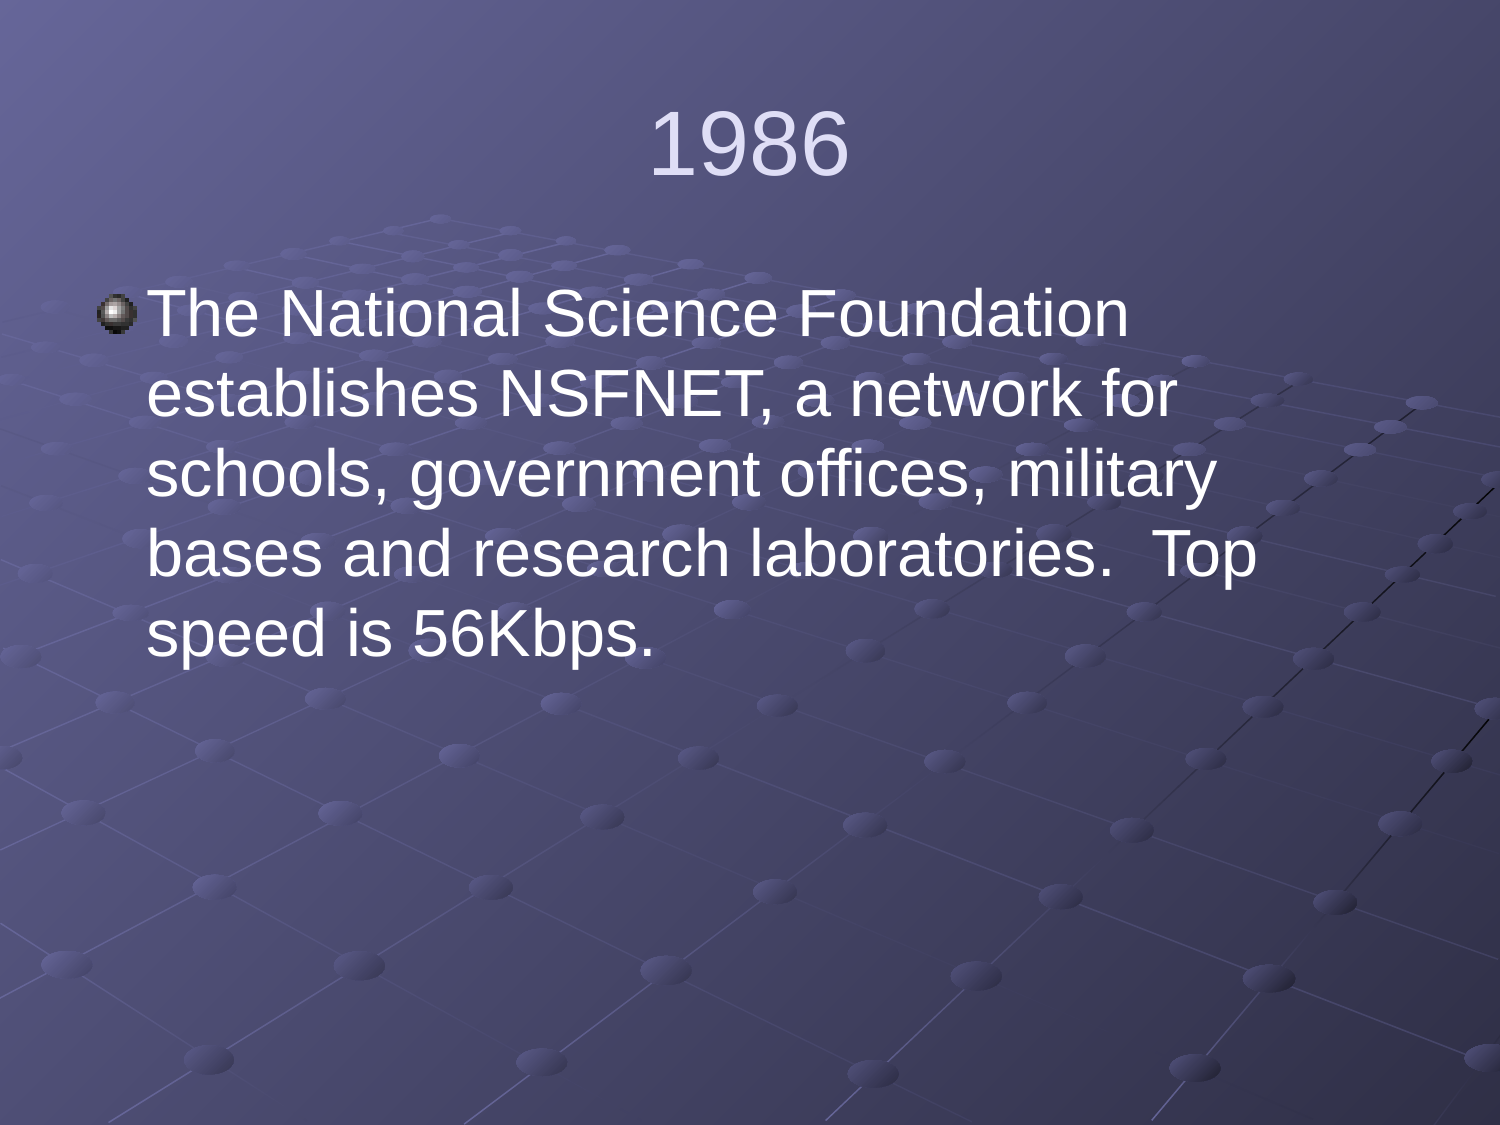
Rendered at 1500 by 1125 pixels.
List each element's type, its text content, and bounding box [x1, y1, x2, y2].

picture [90, 286, 137, 334]
title 1986 [75, 45, 1425, 233]
list The National Science Foundation establishes NSFNET, a network for schools, government offices, military bases and research laboratories. Top speed is 56Kbps. [75, 262, 1425, 1007]
